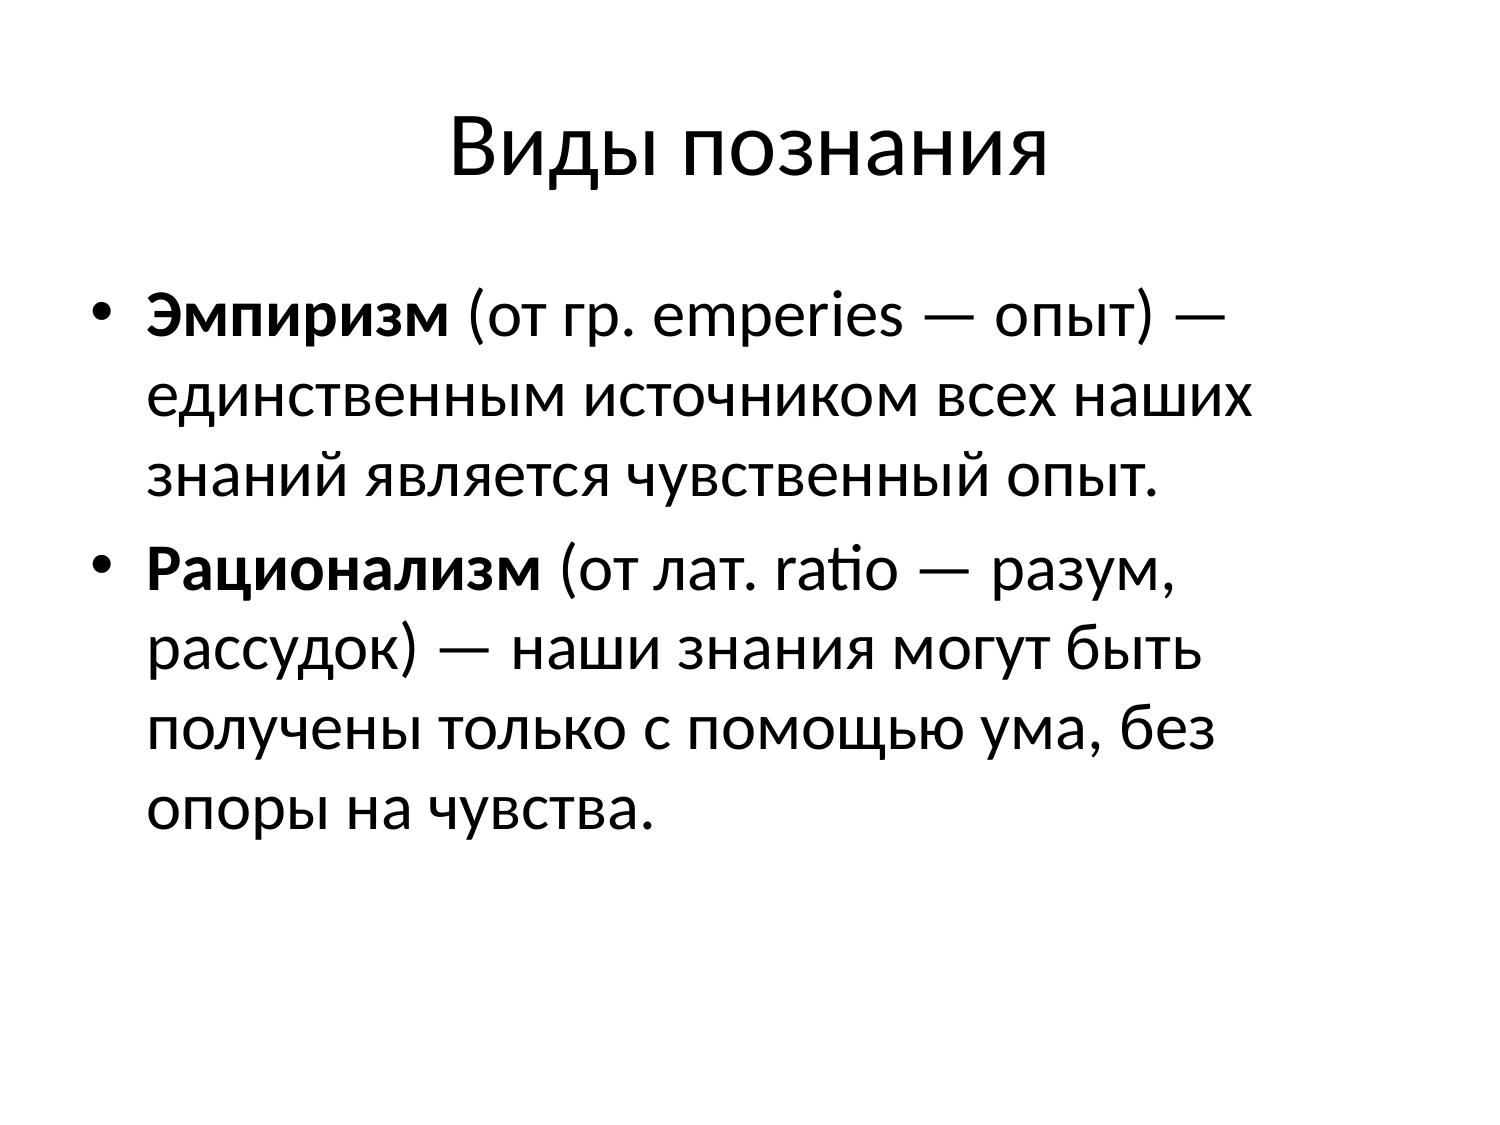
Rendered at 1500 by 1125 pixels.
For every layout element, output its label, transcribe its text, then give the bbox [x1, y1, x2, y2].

title Виды познания [75, 45, 1425, 233]
list Эмпиризм (от гр. emperies — опыт) — единственным источником всех наших знаний является чувственный опыт. Рационализм (от лат. ratio — разум, рассудок) — наши знания могут быть получены только с помощью ума, без опоры на чувства. [75, 262, 1425, 1005]
